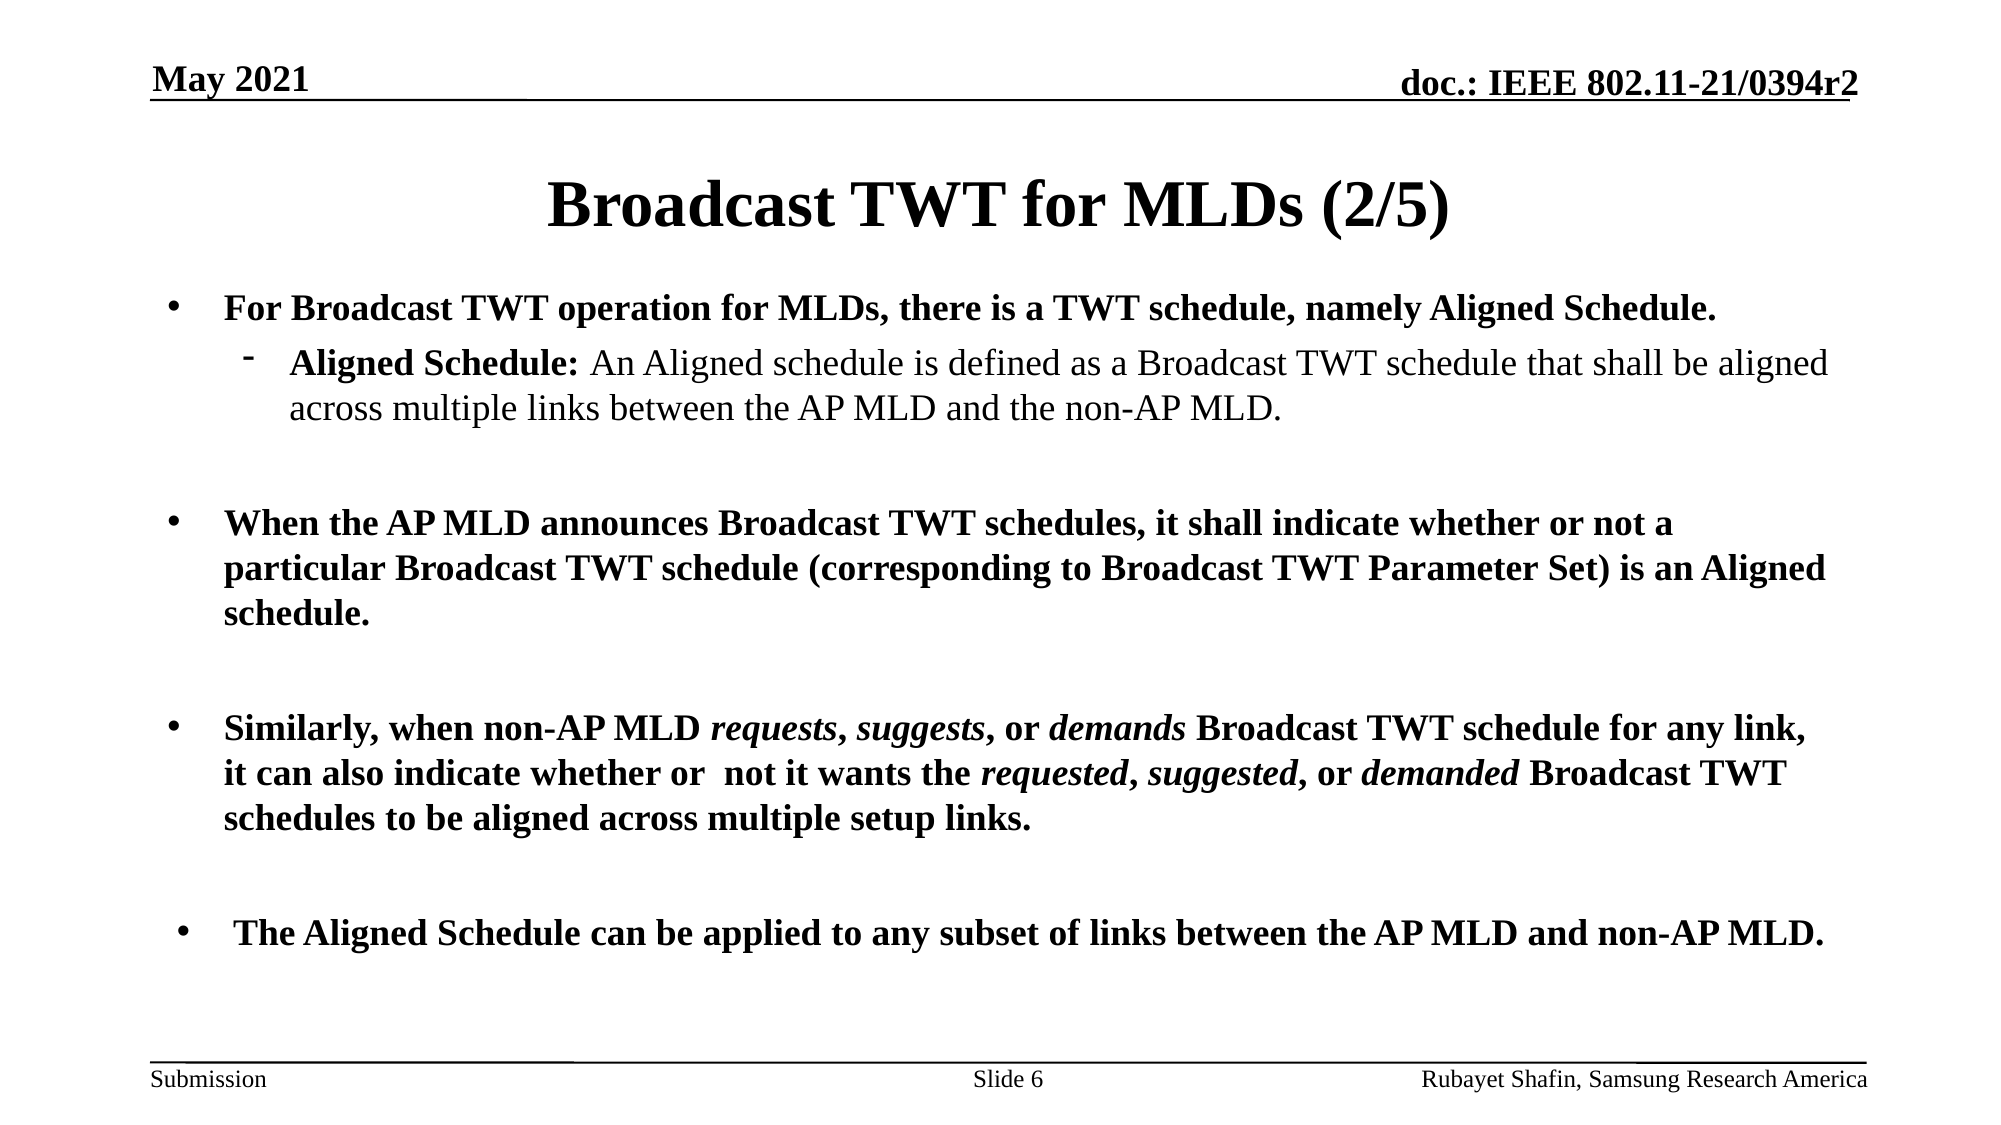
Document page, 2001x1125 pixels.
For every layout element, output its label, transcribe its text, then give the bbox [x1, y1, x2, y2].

footer Rubayet Shafin, Samsung Research America [1171, 1061, 1869, 1093]
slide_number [152, 54, 563, 100]
slide_number Slide 6 [950, 1061, 1067, 1123]
title Broadcast TWT for MLDs (2/5) [149, 112, 1850, 288]
list For Broadcast TWT operation for MLDs, there is a TWT schedule, namely Aligned Schedule. Aligned Schedule: An Aligned schedule is defined as a Broadcast TWT schedule that shall be aligned across multiple links between the AP MLD and the non-AP MLD. When the AP MLD announces Broadcast TWT schedules, it shall indicate whether or not a particular Broadcast TWT schedule (corresponding to Broadcast TWT Parameter Set) is an Aligned schedule. Similarly, when non-AP MLD requests, suggests, or demands Broadcast TWT schedule for any link, it can also indicate whether or not it wants the requested, suggested, or demanded Broadcast TWT schedules to be aligned across multiple setup links. The Aligned Schedule can be applied to any subset of links between the AP MLD and non-AP MLD. [152, 274, 1853, 1051]
